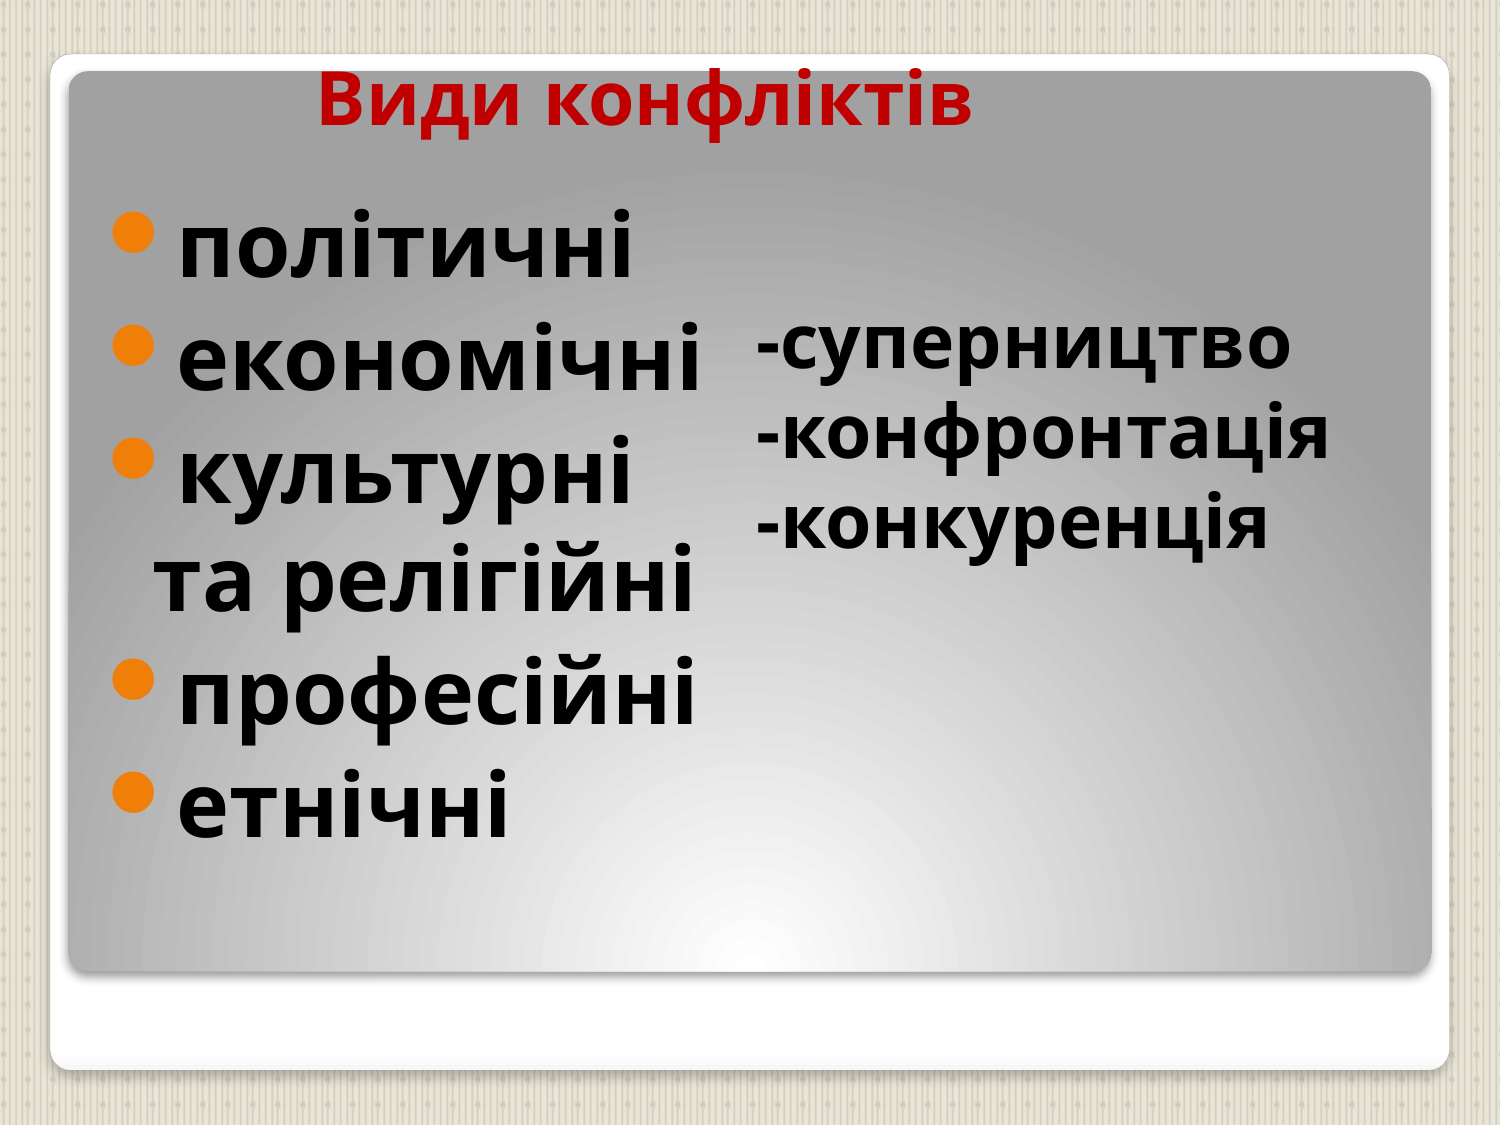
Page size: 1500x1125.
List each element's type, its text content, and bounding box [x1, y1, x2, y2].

list -суперництво -конфронтація -конкуренція [738, 278, 1436, 928]
list політичні економічні культурні та релігійні професійні етнічні [76, 172, 727, 928]
title Види конфліктів [301, 87, 1397, 238]
